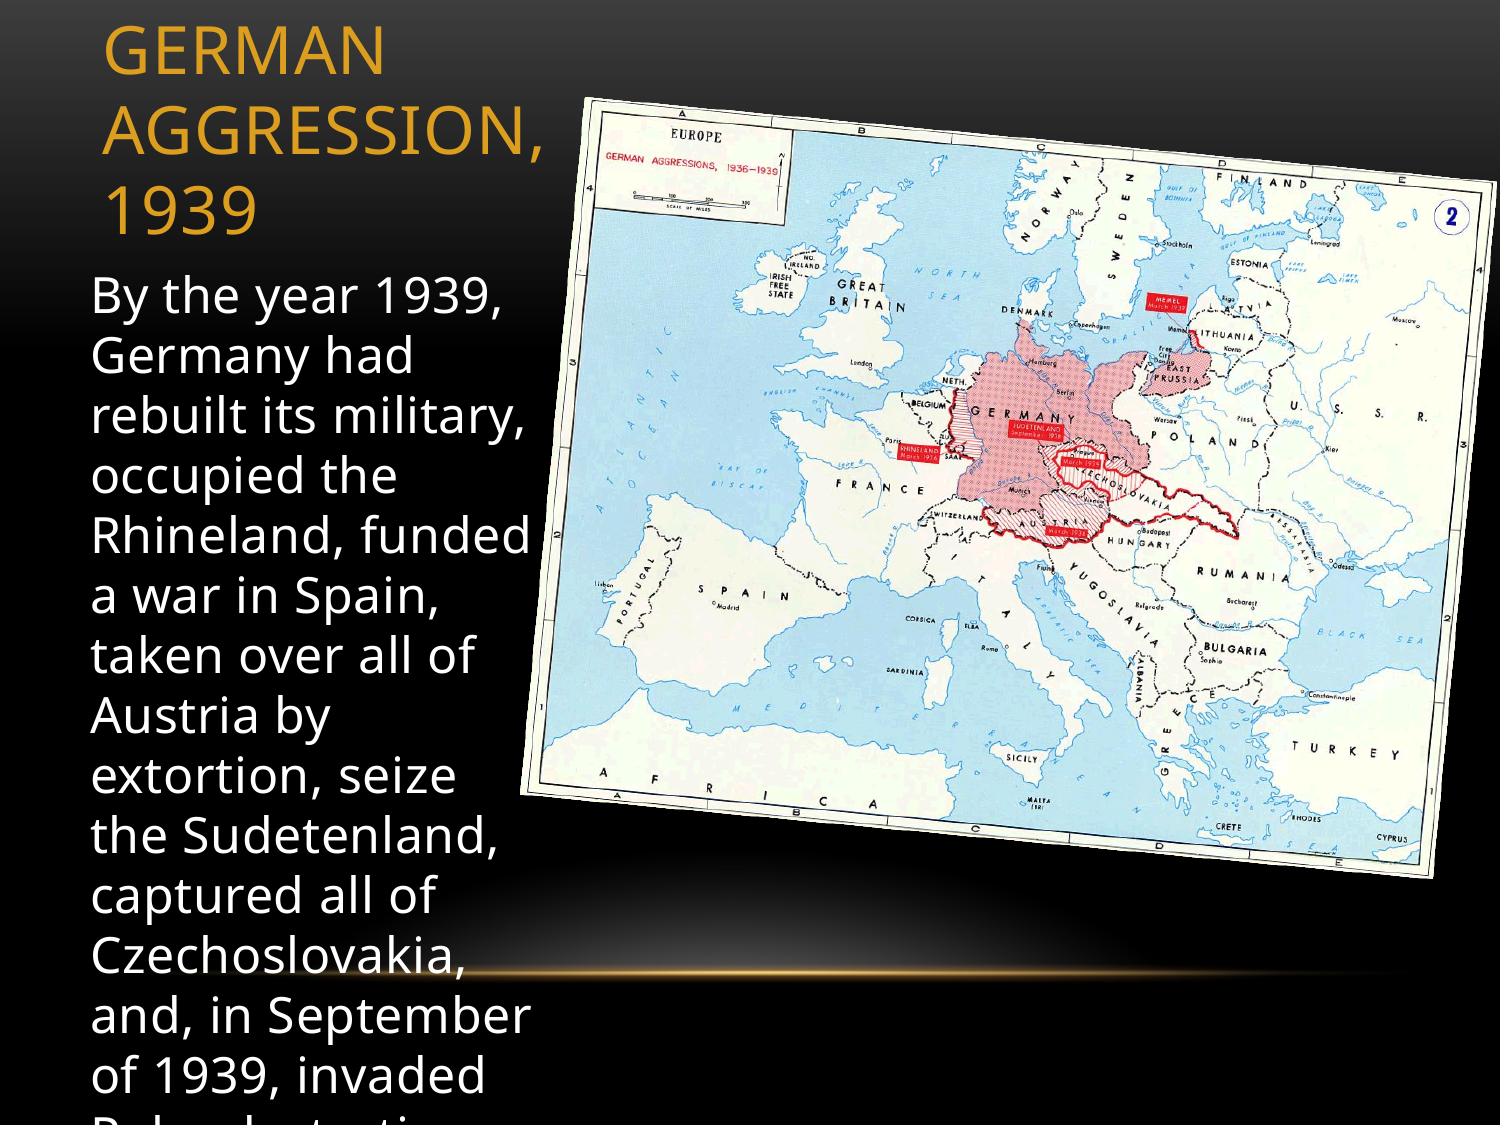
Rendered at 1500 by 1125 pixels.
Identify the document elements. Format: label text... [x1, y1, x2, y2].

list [549, 137, 1467, 838]
title GERMAN AGGRESSION, 1939 [87, 75, 575, 255]
picture [0, 0, 1500, 1125]
list By the year 1939, Germany had rebuilt its military, occupied the Rhineland, funded a war in Spain, taken over all of Austria by extortion, seize the Sudetenland, captured all of Czechoslovakia, and, in September of 1939, invaded Poland, starting World War II. [75, 262, 543, 783]
